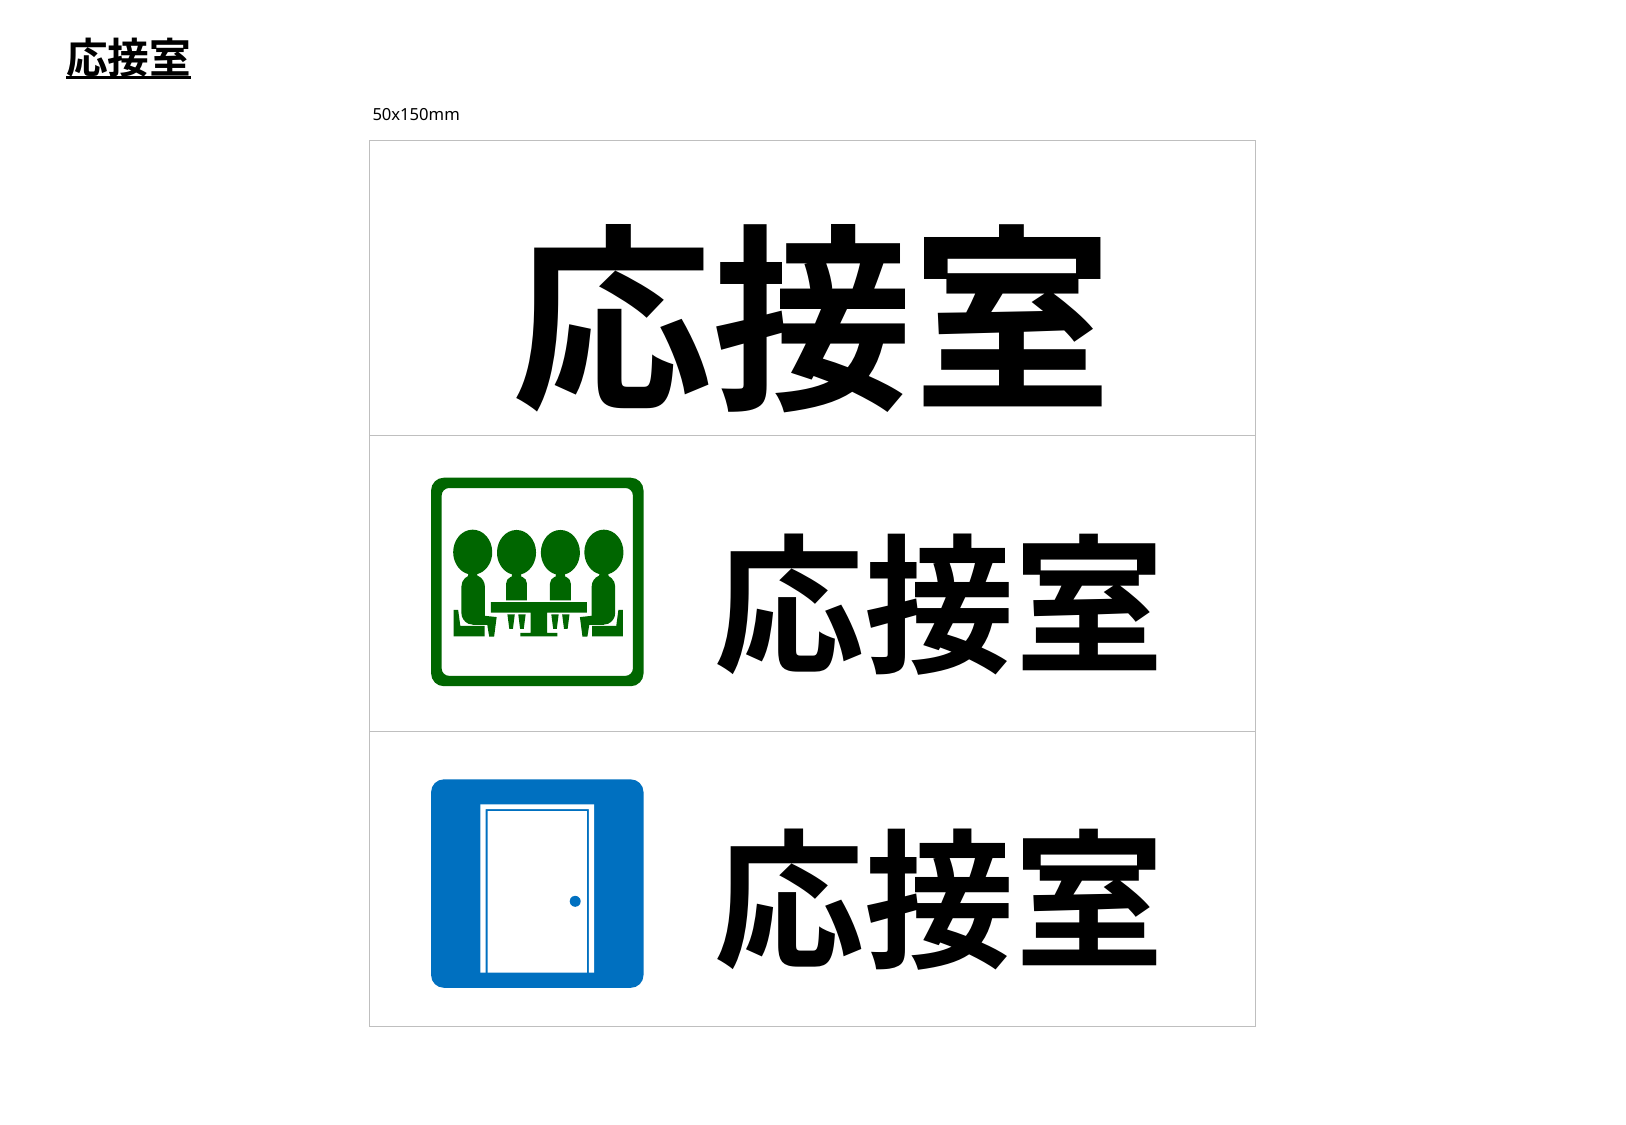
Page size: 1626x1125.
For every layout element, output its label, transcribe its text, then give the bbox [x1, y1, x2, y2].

text_box [368, 139, 1256, 435]
text_box 応接室 [699, 504, 1180, 699]
text_box [368, 730, 1256, 1027]
text_box 応接室 [51, 24, 207, 89]
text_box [431, 779, 644, 988]
text_box 応接室 [497, 186, 1128, 435]
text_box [431, 477, 644, 687]
text_box [368, 435, 1256, 730]
text_box 50x150mm [372, 103, 461, 125]
text_box 応接室 [699, 799, 1180, 995]
